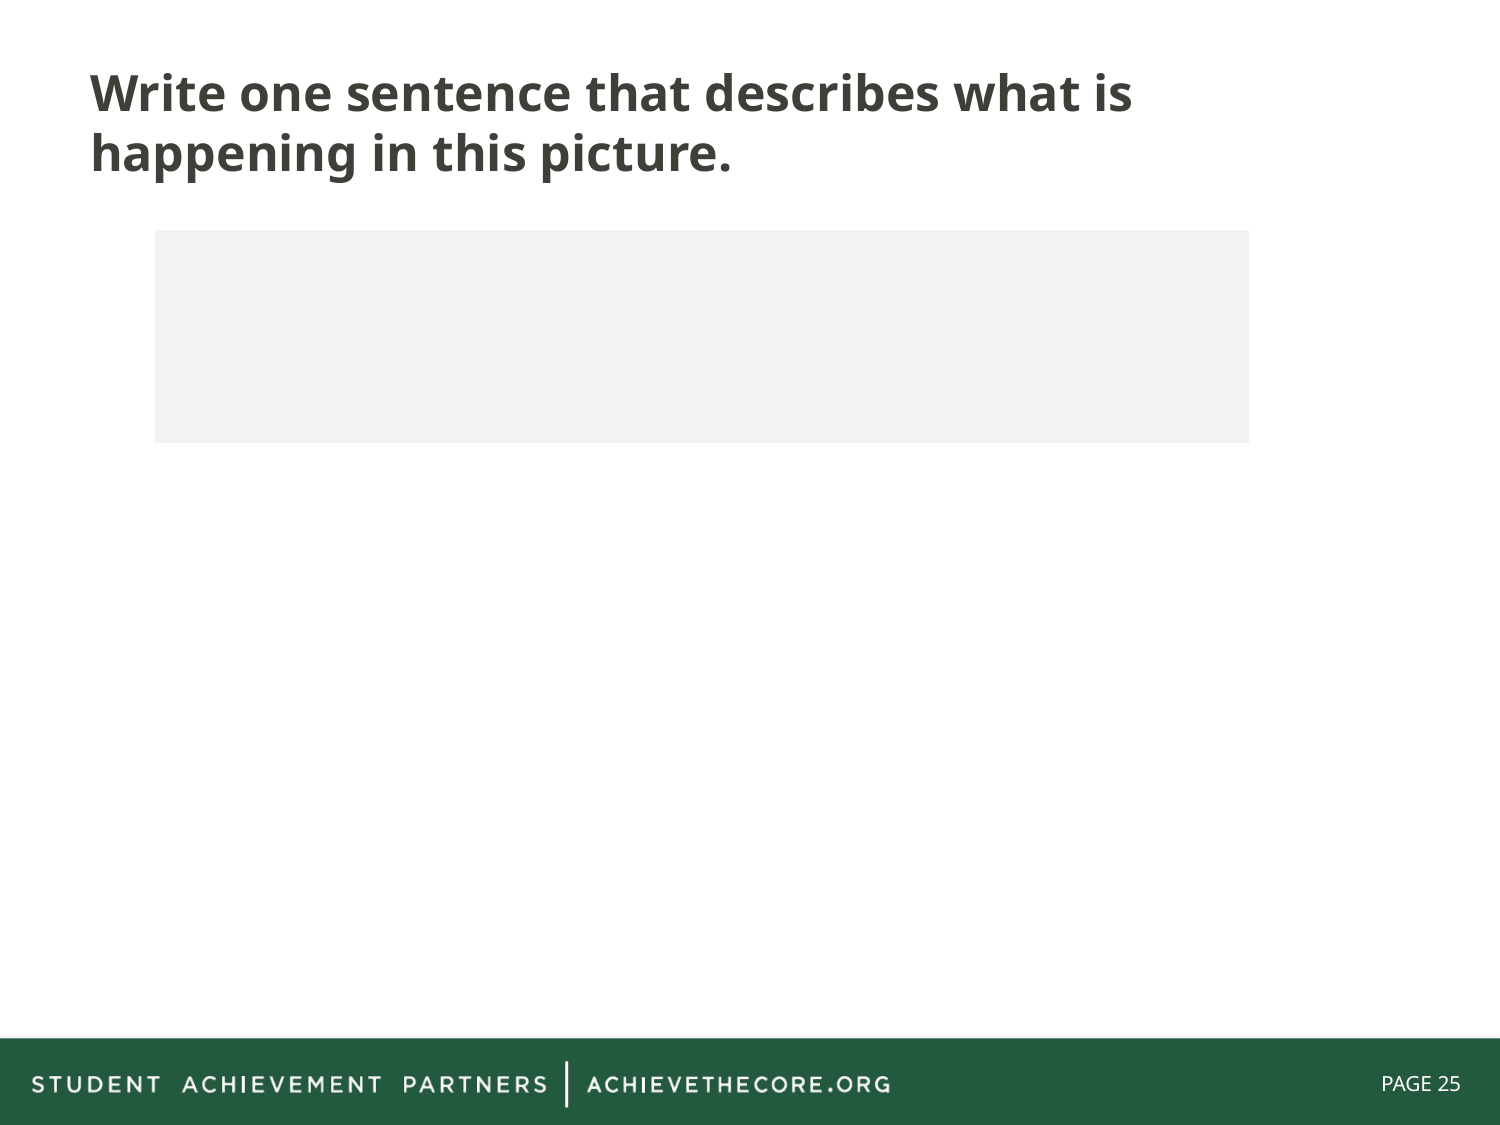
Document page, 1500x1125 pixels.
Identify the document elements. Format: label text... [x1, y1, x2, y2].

table_header [155, 230, 1249, 443]
list Write one sentence that describes what is happening in this picture. [75, 54, 1425, 975]
